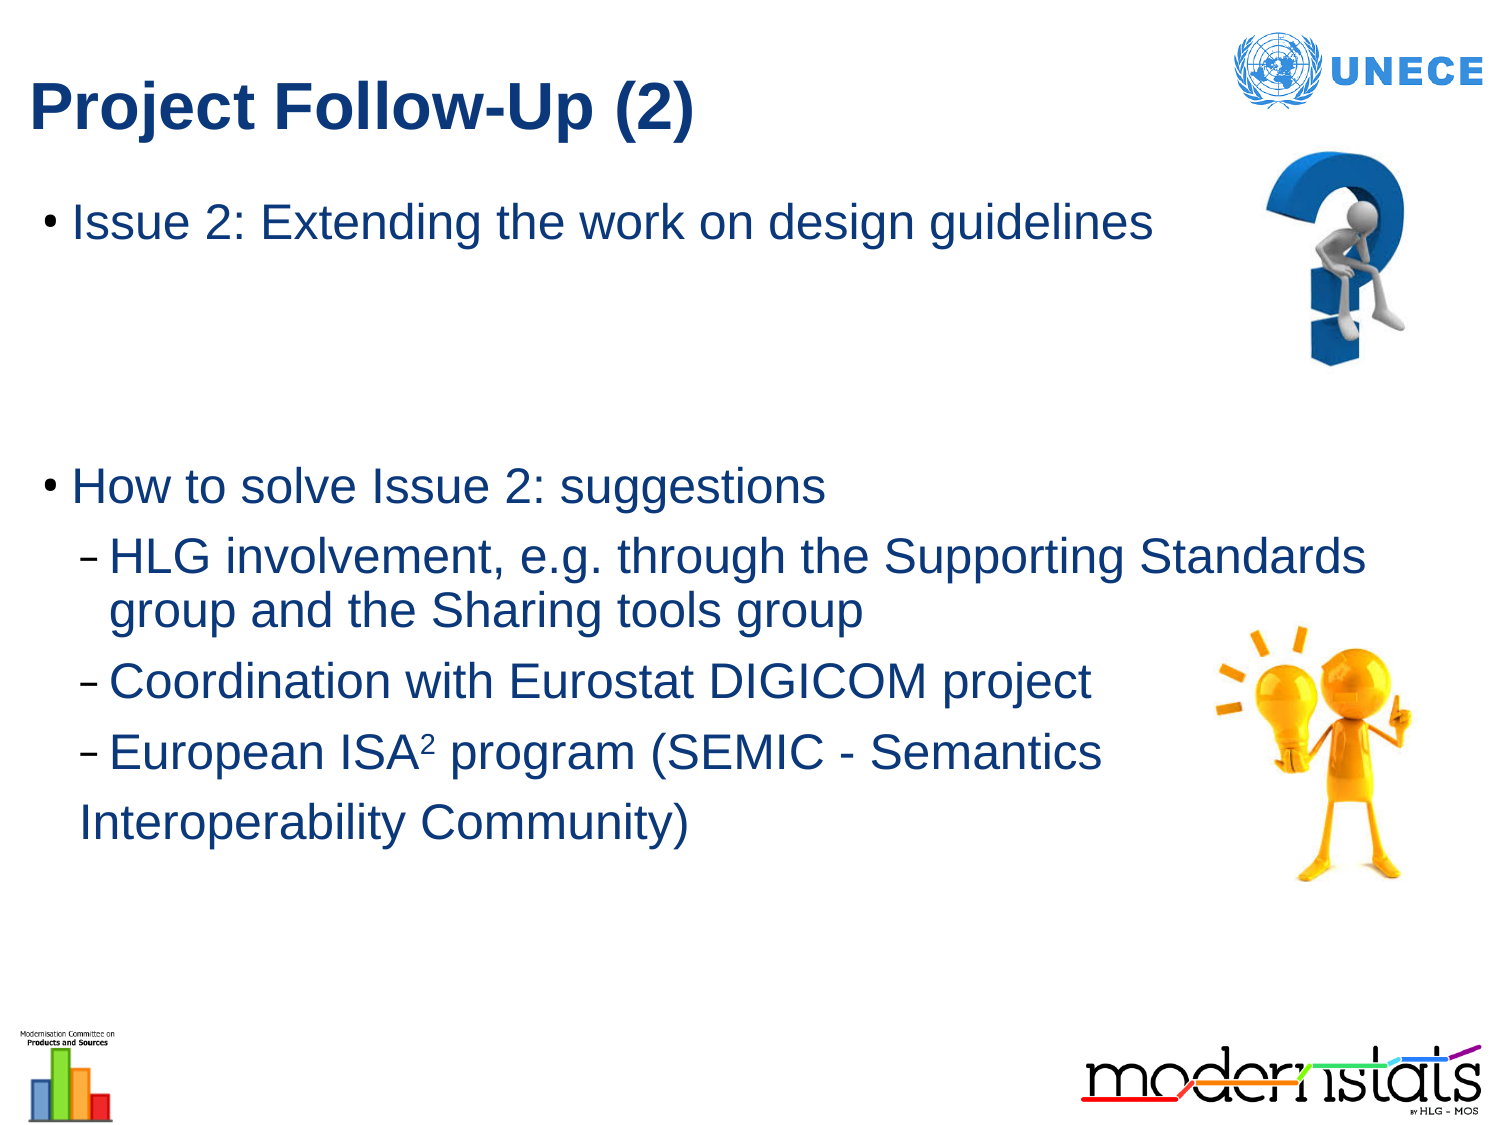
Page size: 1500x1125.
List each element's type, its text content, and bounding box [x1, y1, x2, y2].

picture [1080, 1047, 1482, 1118]
picture [1236, 136, 1442, 393]
picture [1282, 32, 1483, 109]
picture [0, 1025, 134, 1125]
title Project Follow-Up (2) [29, 19, 1282, 145]
picture [1203, 621, 1438, 894]
list Issue 2: Extending the work on design guidelines How to solve Issue 2: suggestions HLG involvement, e.g. through the Supporting Standards group and the Sharing tools group Coordination with Eurostat DIGICOM project European ISA2 program (SEMIC - Semantics Interoperability Community) [41, 196, 1483, 1047]
